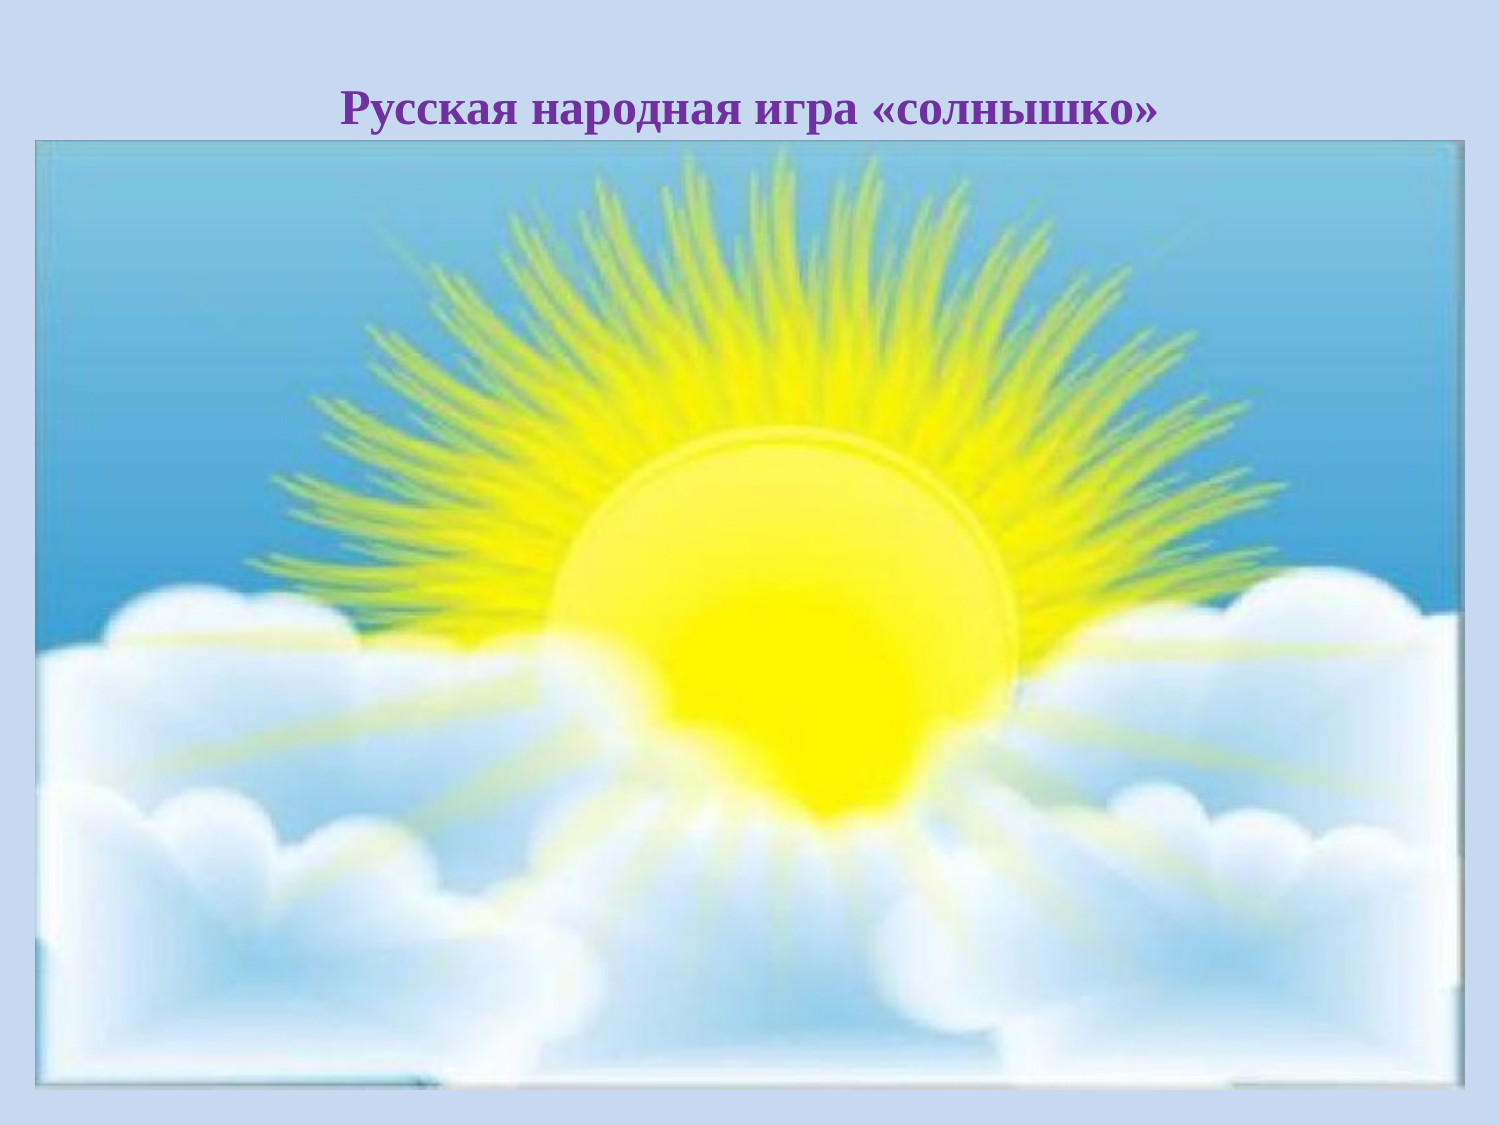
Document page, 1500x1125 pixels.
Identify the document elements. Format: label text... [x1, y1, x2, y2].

title Русская народная игра «солнышко» [75, 45, 1425, 138]
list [34, 140, 1466, 1091]
